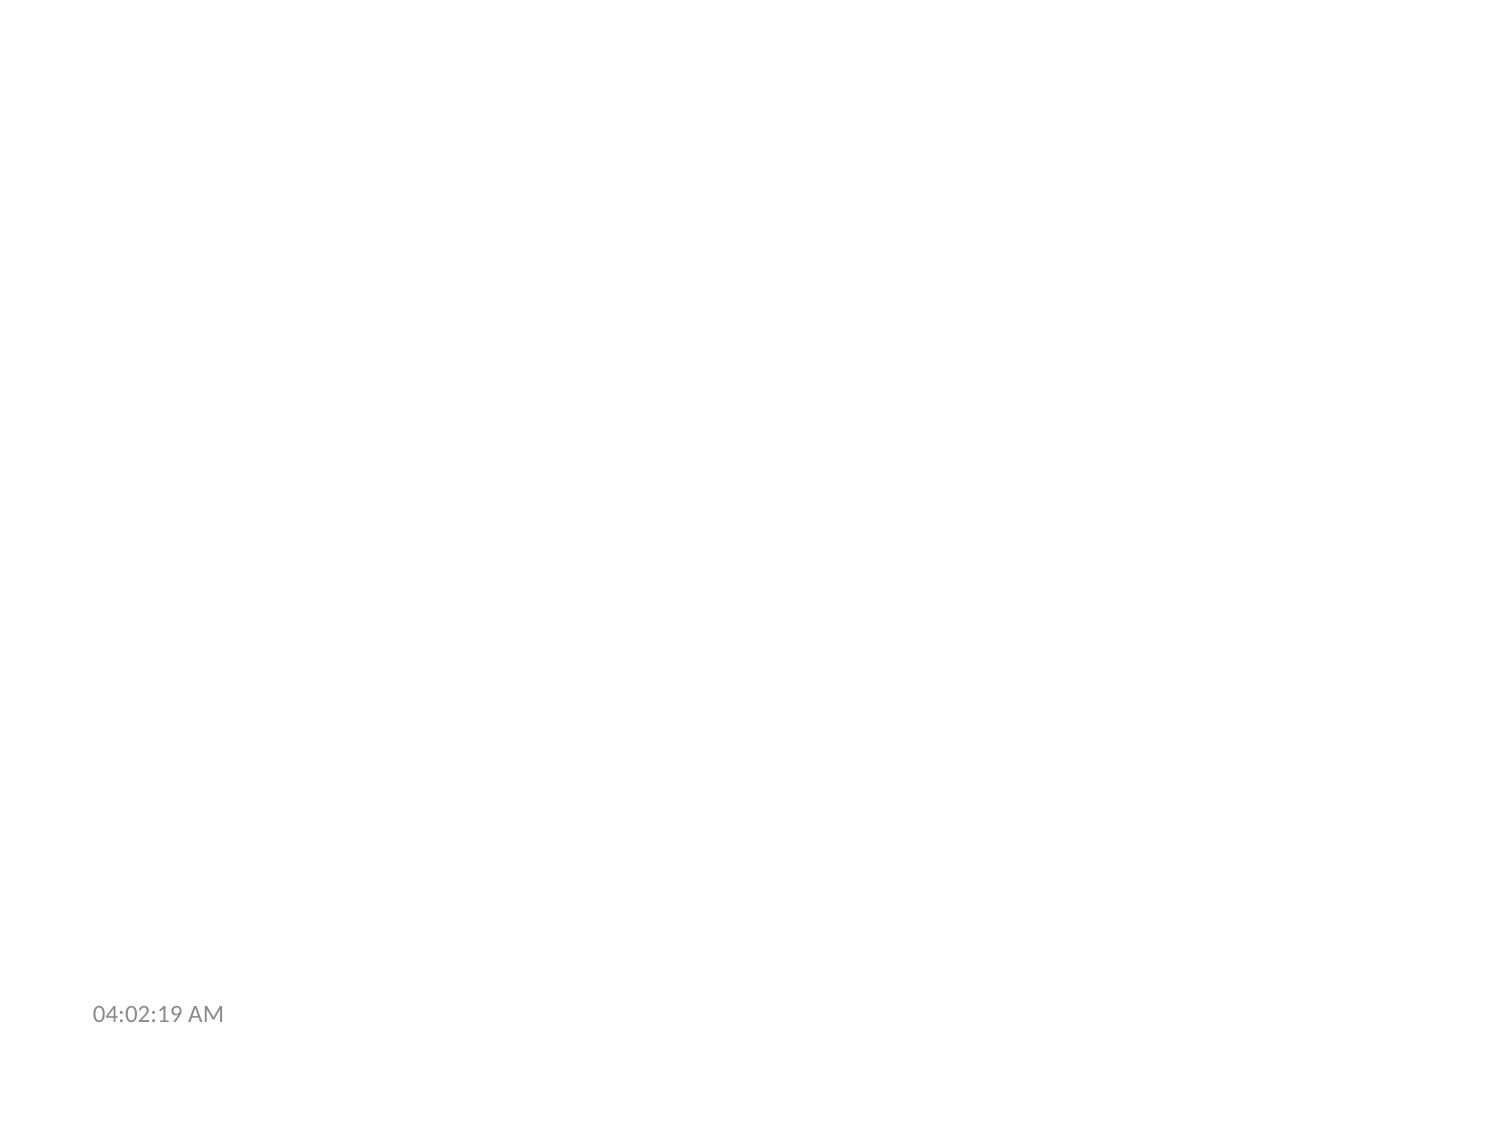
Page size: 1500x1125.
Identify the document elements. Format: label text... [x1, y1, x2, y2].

text_box 3:35:09 PM [77, 982, 428, 1043]
